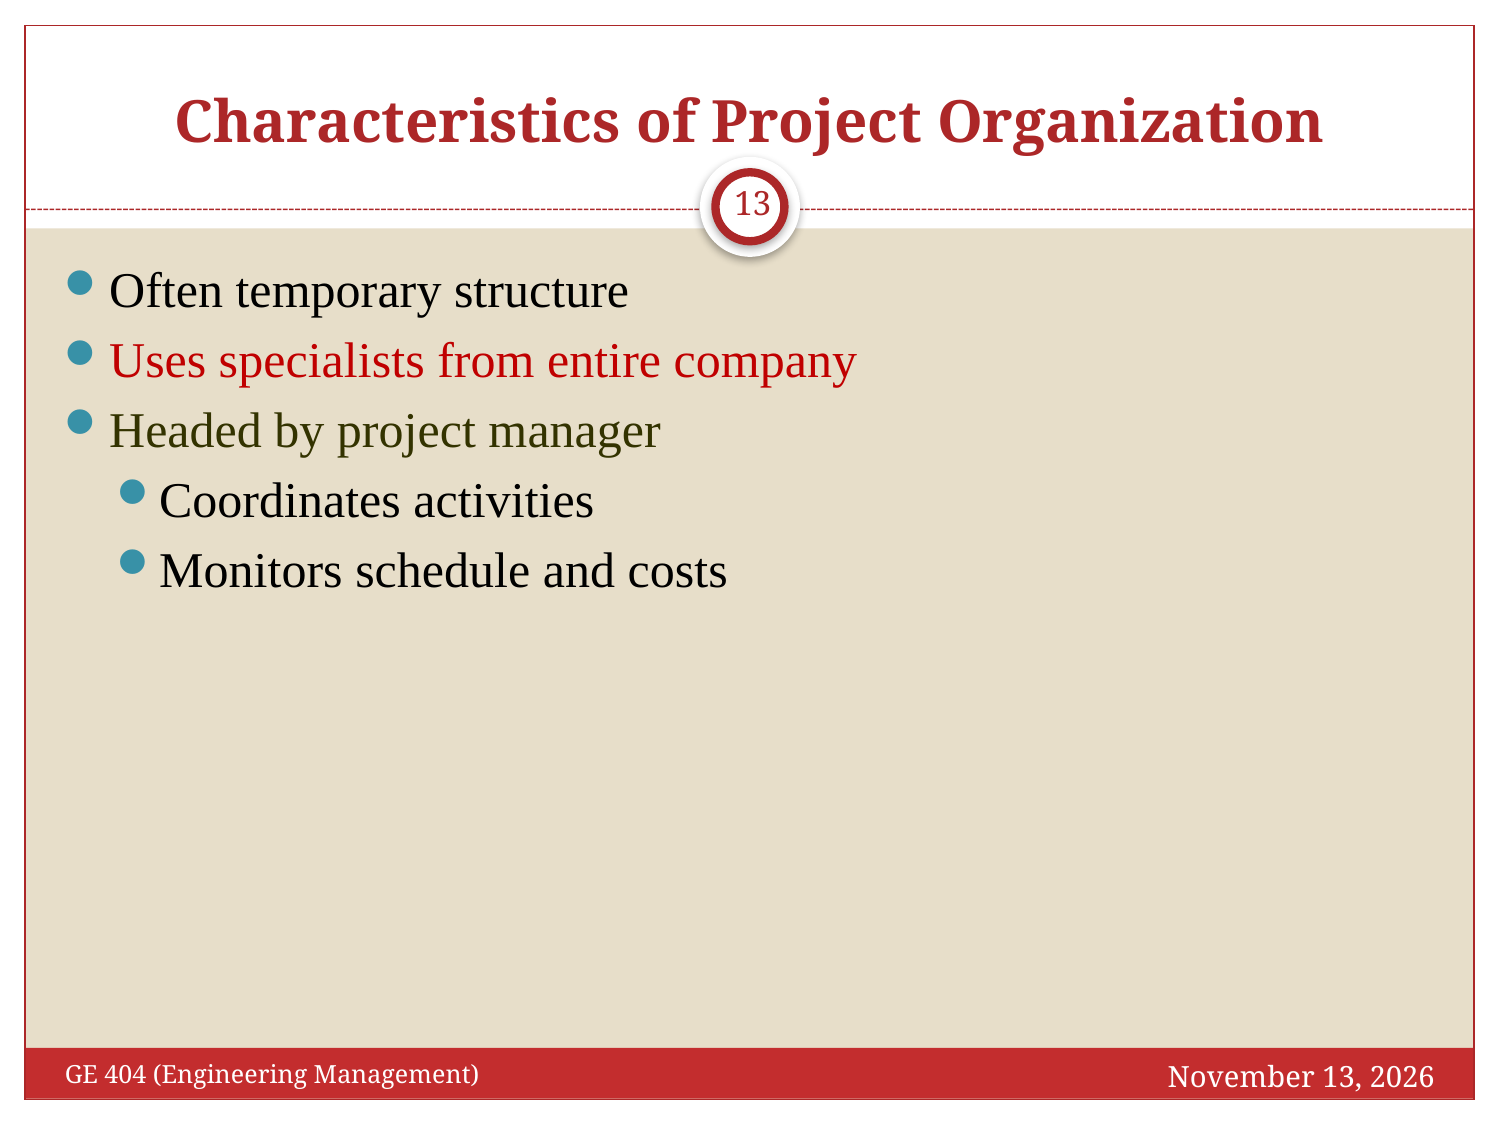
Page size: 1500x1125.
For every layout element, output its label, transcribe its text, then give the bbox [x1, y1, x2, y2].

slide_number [950, 1050, 1450, 1111]
slide_number 13 [715, 168, 791, 241]
list Often temporary structure Uses specialists from entire company Headed by project manager Coordinates activities Monitors schedule and costs [49, 250, 1445, 1001]
footer GE 404 (Engineering Management) [50, 1051, 638, 1112]
title Characteristics of Project Organization [49, 37, 1450, 162]
